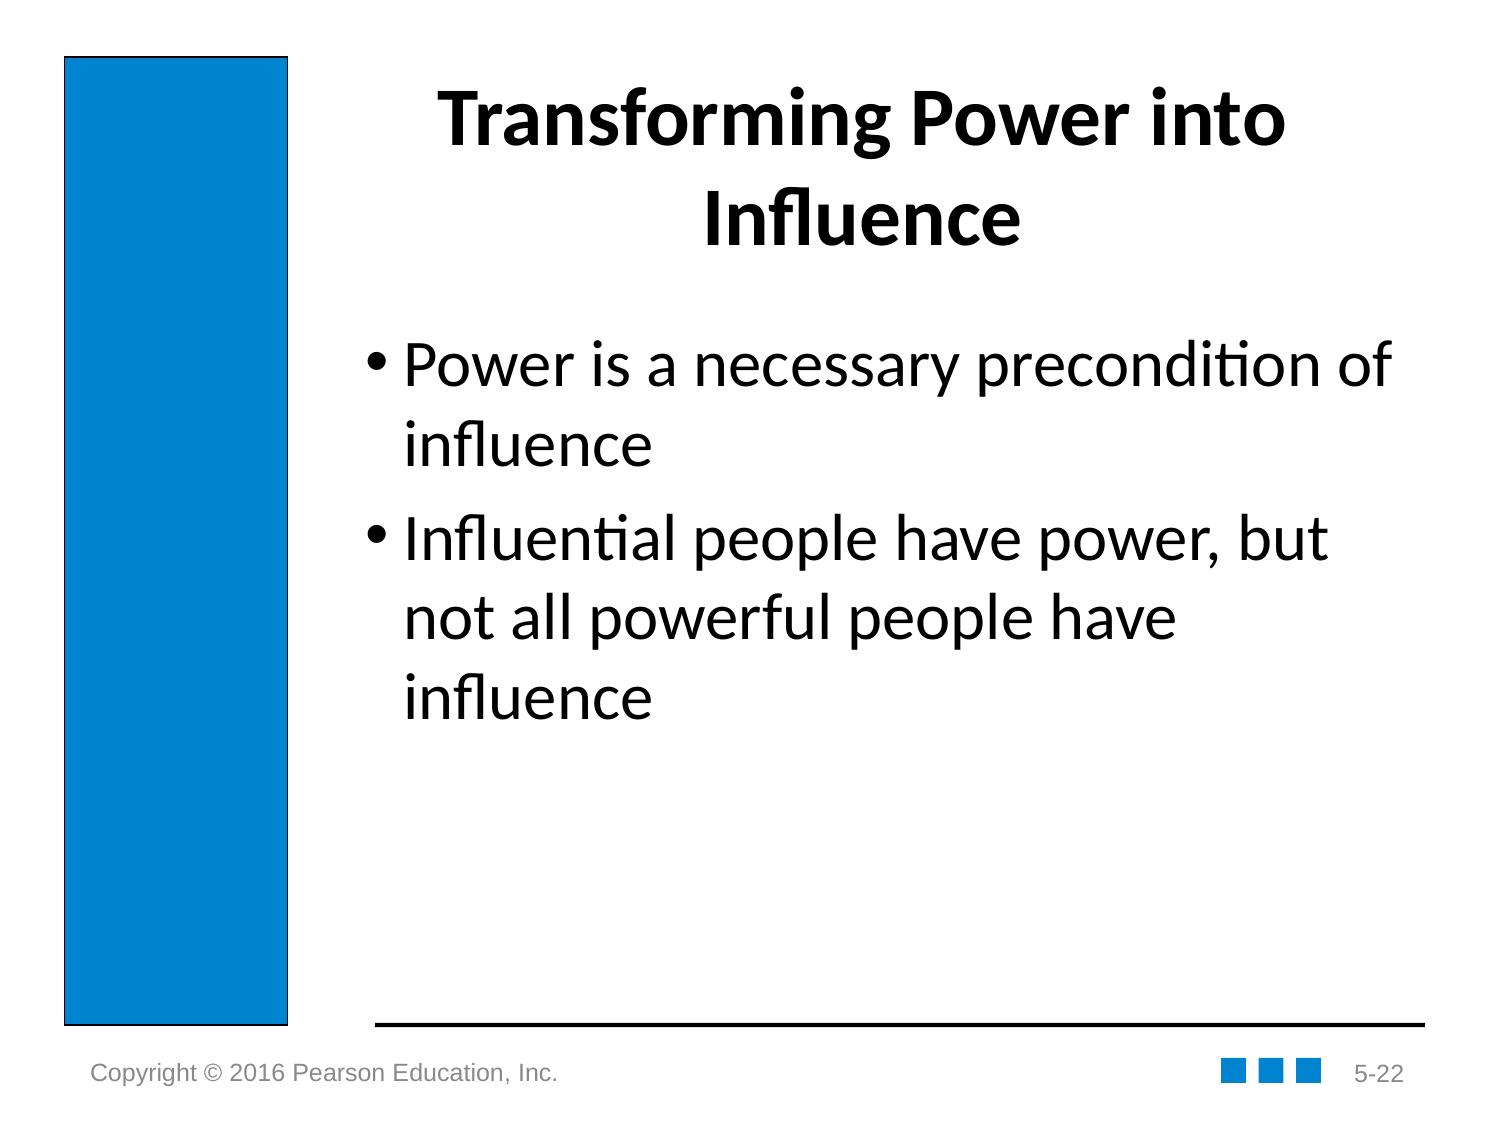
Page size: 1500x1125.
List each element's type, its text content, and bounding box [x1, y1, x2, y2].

text_box 5-22 [1333, 1050, 1425, 1095]
text_box [64, 56, 288, 1025]
list Power is a necessary precondition of influence Influential people have power, but not all powerful people have influence [350, 312, 1450, 950]
text_box [1221, 1057, 1246, 1083]
text_box Copyright © 2016 Pearson Education, Inc. [75, 1055, 625, 1088]
text_box [1258, 1057, 1284, 1083]
title Transforming Power into Influence [300, 45, 1425, 280]
text_box [1296, 1057, 1321, 1083]
